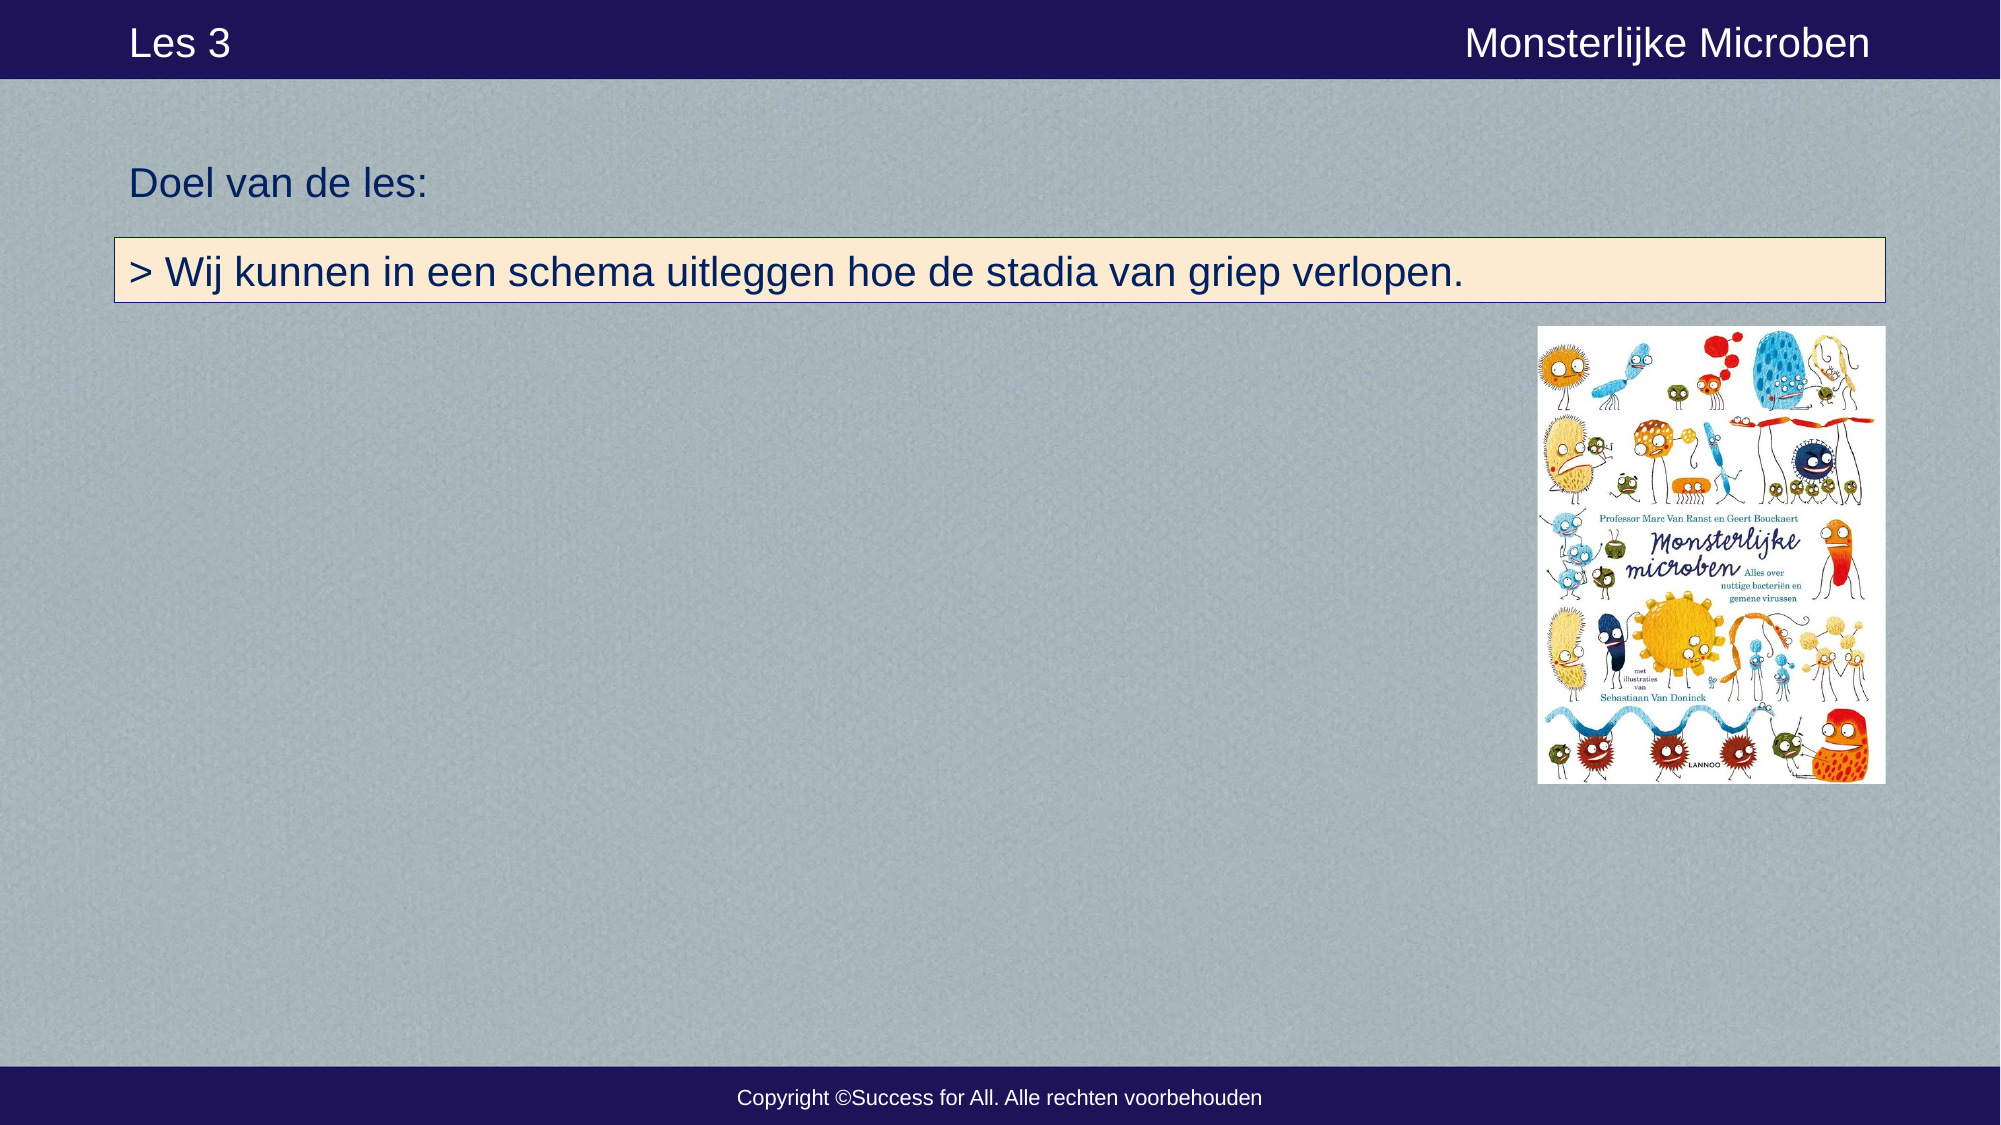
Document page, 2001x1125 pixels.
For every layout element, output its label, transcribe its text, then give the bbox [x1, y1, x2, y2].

picture [0, 0, 2001, 1125]
text_box Monsterlijke Microben [999, 8, 1886, 73]
text_box Doel van de les: [113, 148, 1635, 214]
text_box > Wij kunnen in een schema uitleggen hoe de stadia van griep verlopen. [114, 237, 1886, 303]
text_box Copyright ©Success for All. Alle rechten voorbehouden [0, 1076, 2000, 1125]
text_box Les 3 [114, 8, 354, 73]
